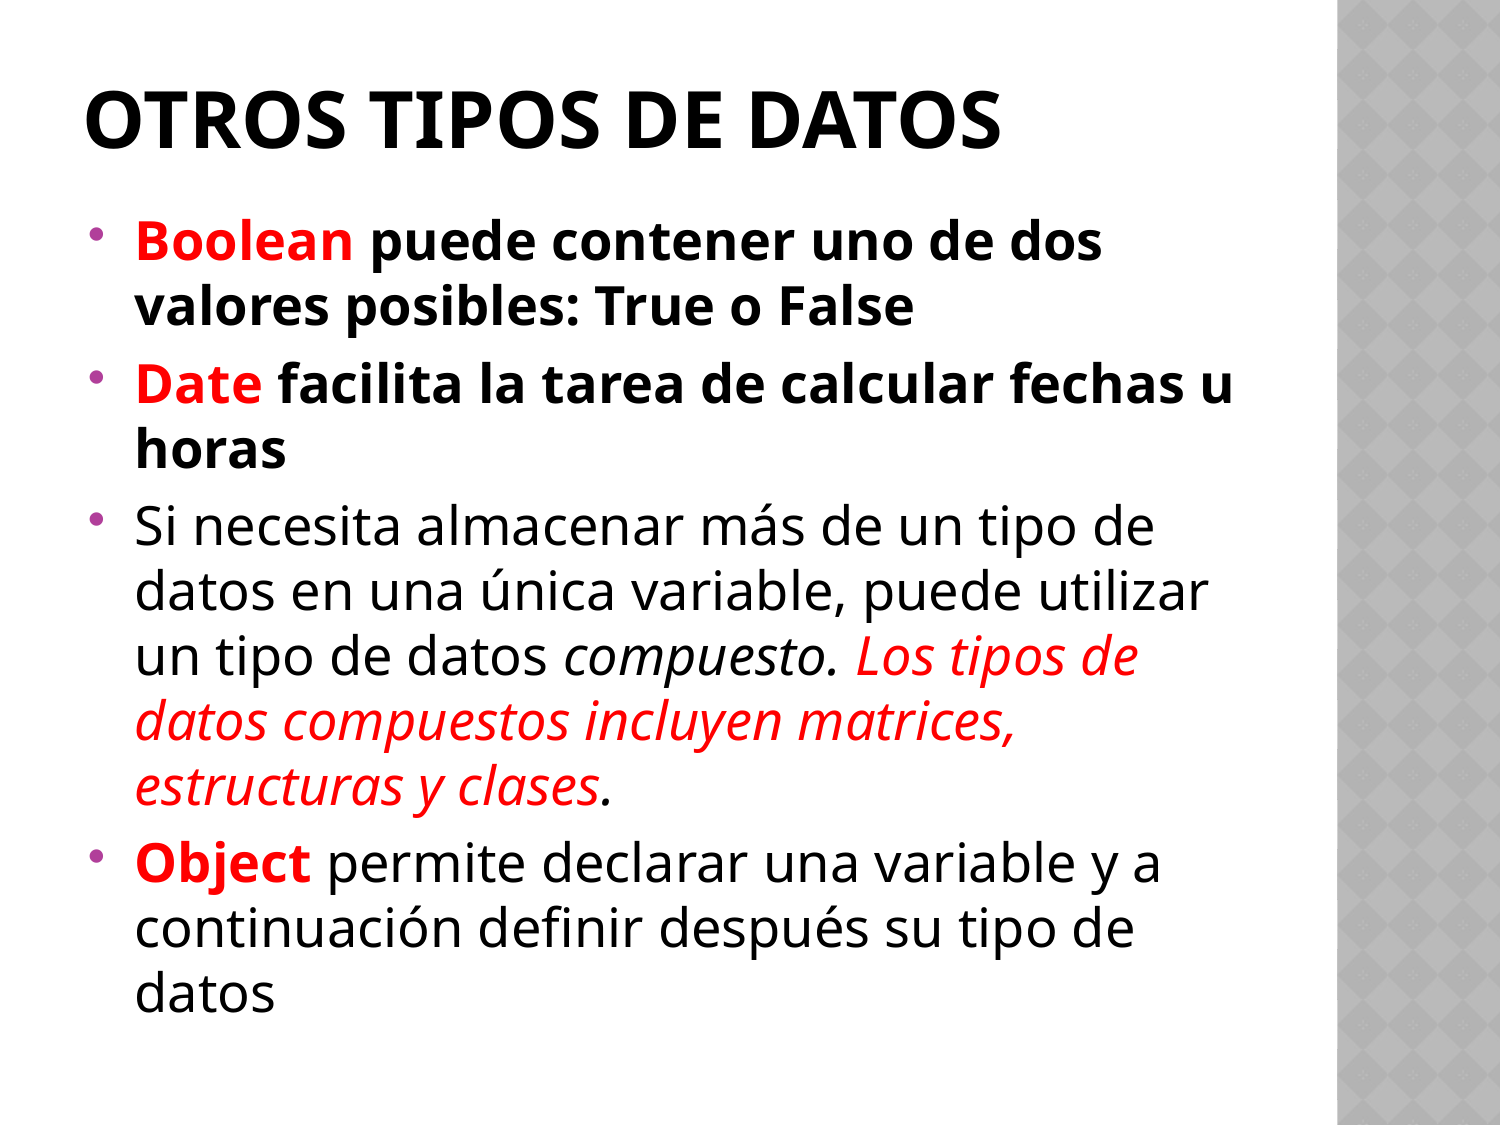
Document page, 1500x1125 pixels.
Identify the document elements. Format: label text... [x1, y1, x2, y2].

list Boolean puede contener uno de dos valores posibles: True o False Date facilita la tarea de calcular fechas u horas Si necesita almacenar más de un tipo de datos en una única variable, puede utilizar un tipo de datos compuesto. Los tipos de datos compuestos incluyen matrices, estructuras y clases. Object permite declarar una variable y a continuación definir después su tipo de datos [75, 199, 1263, 1059]
title otros tipos de datos [75, 52, 1263, 164]
